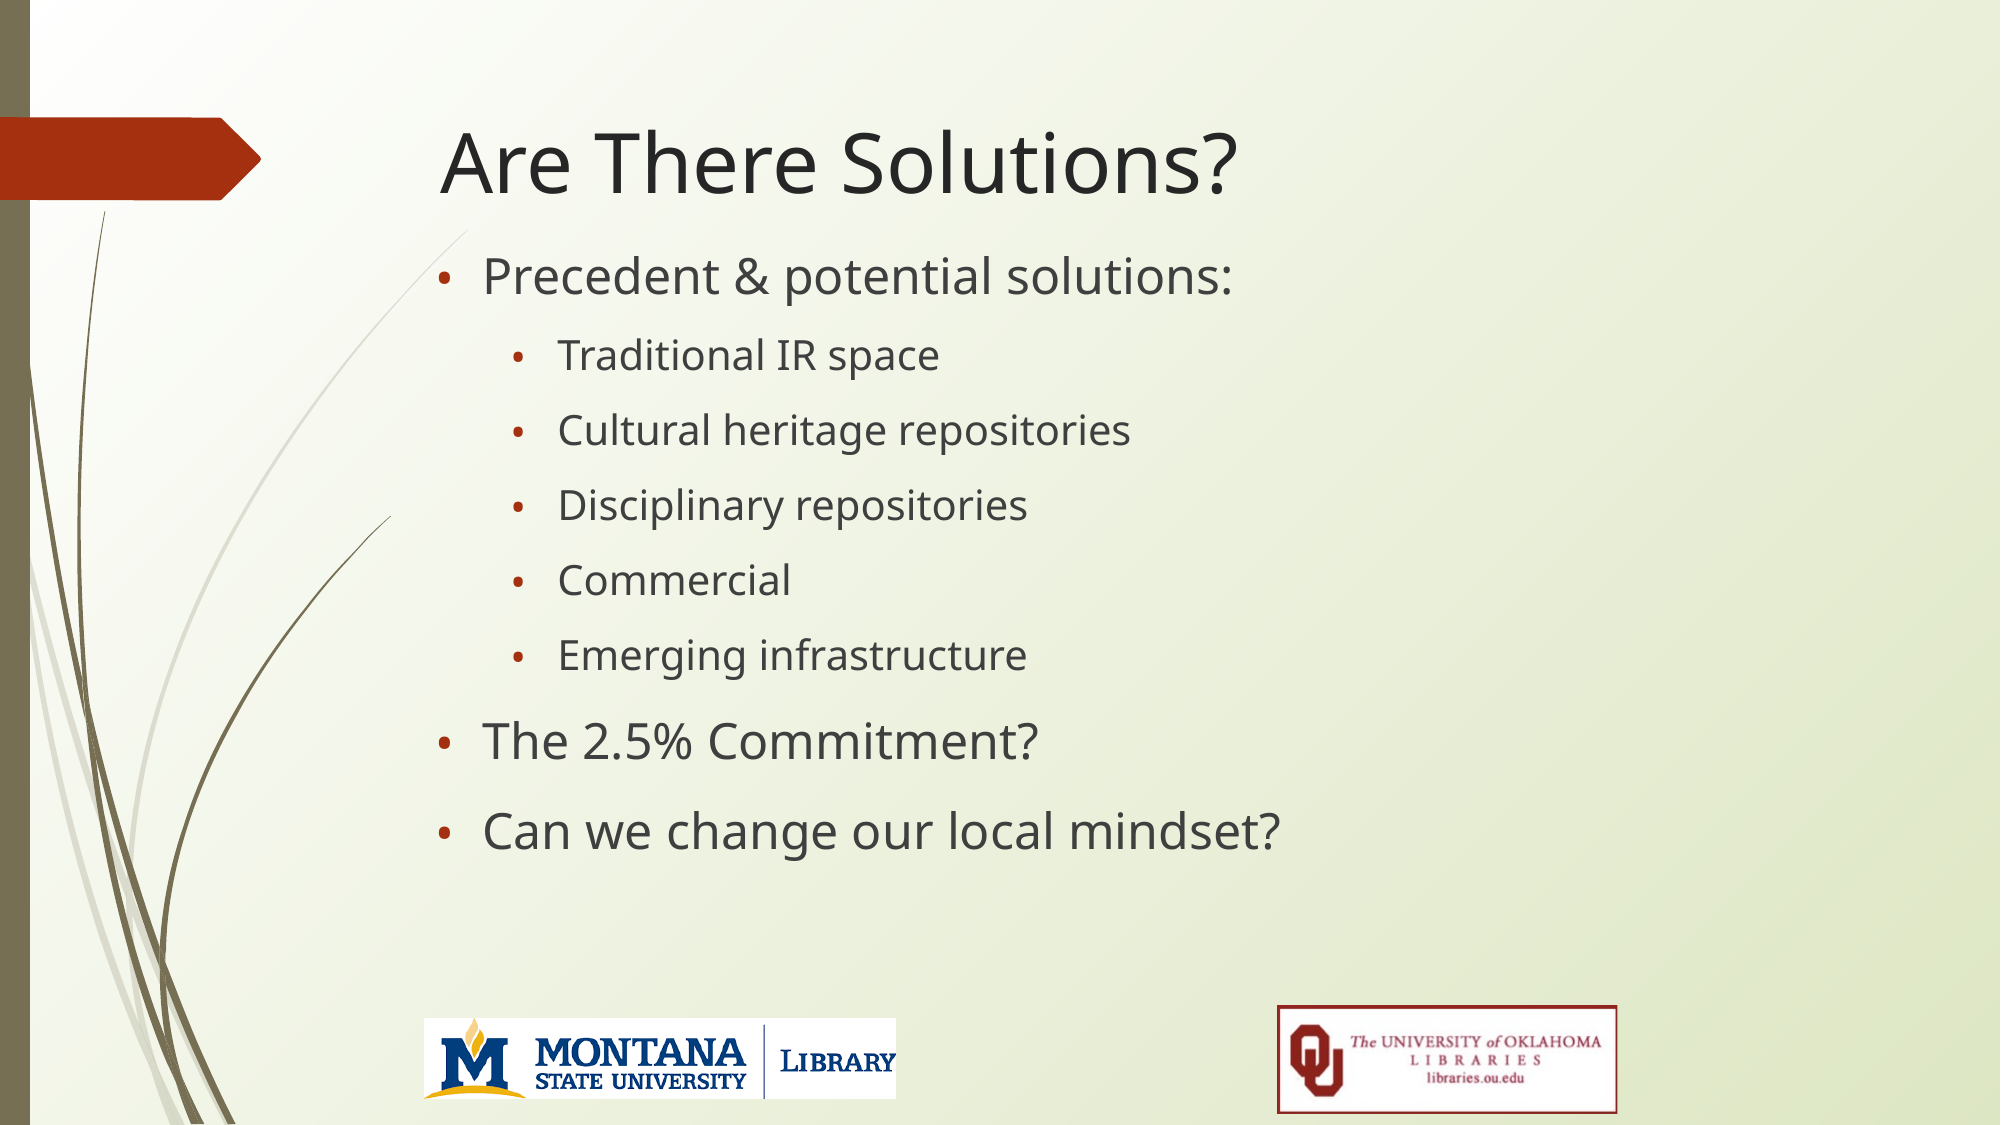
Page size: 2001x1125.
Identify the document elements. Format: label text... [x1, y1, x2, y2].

picture [424, 1018, 896, 1099]
title Are There Solutions? [425, 102, 1888, 206]
list Precedent & potential solutions: Traditional IR space Cultural heritage repositories Disciplinary repositories Commercial Emerging infrastructure The 2.5% Commitment? Can we change our local mindset? [345, 206, 1954, 967]
picture [1277, 1005, 1618, 1114]
